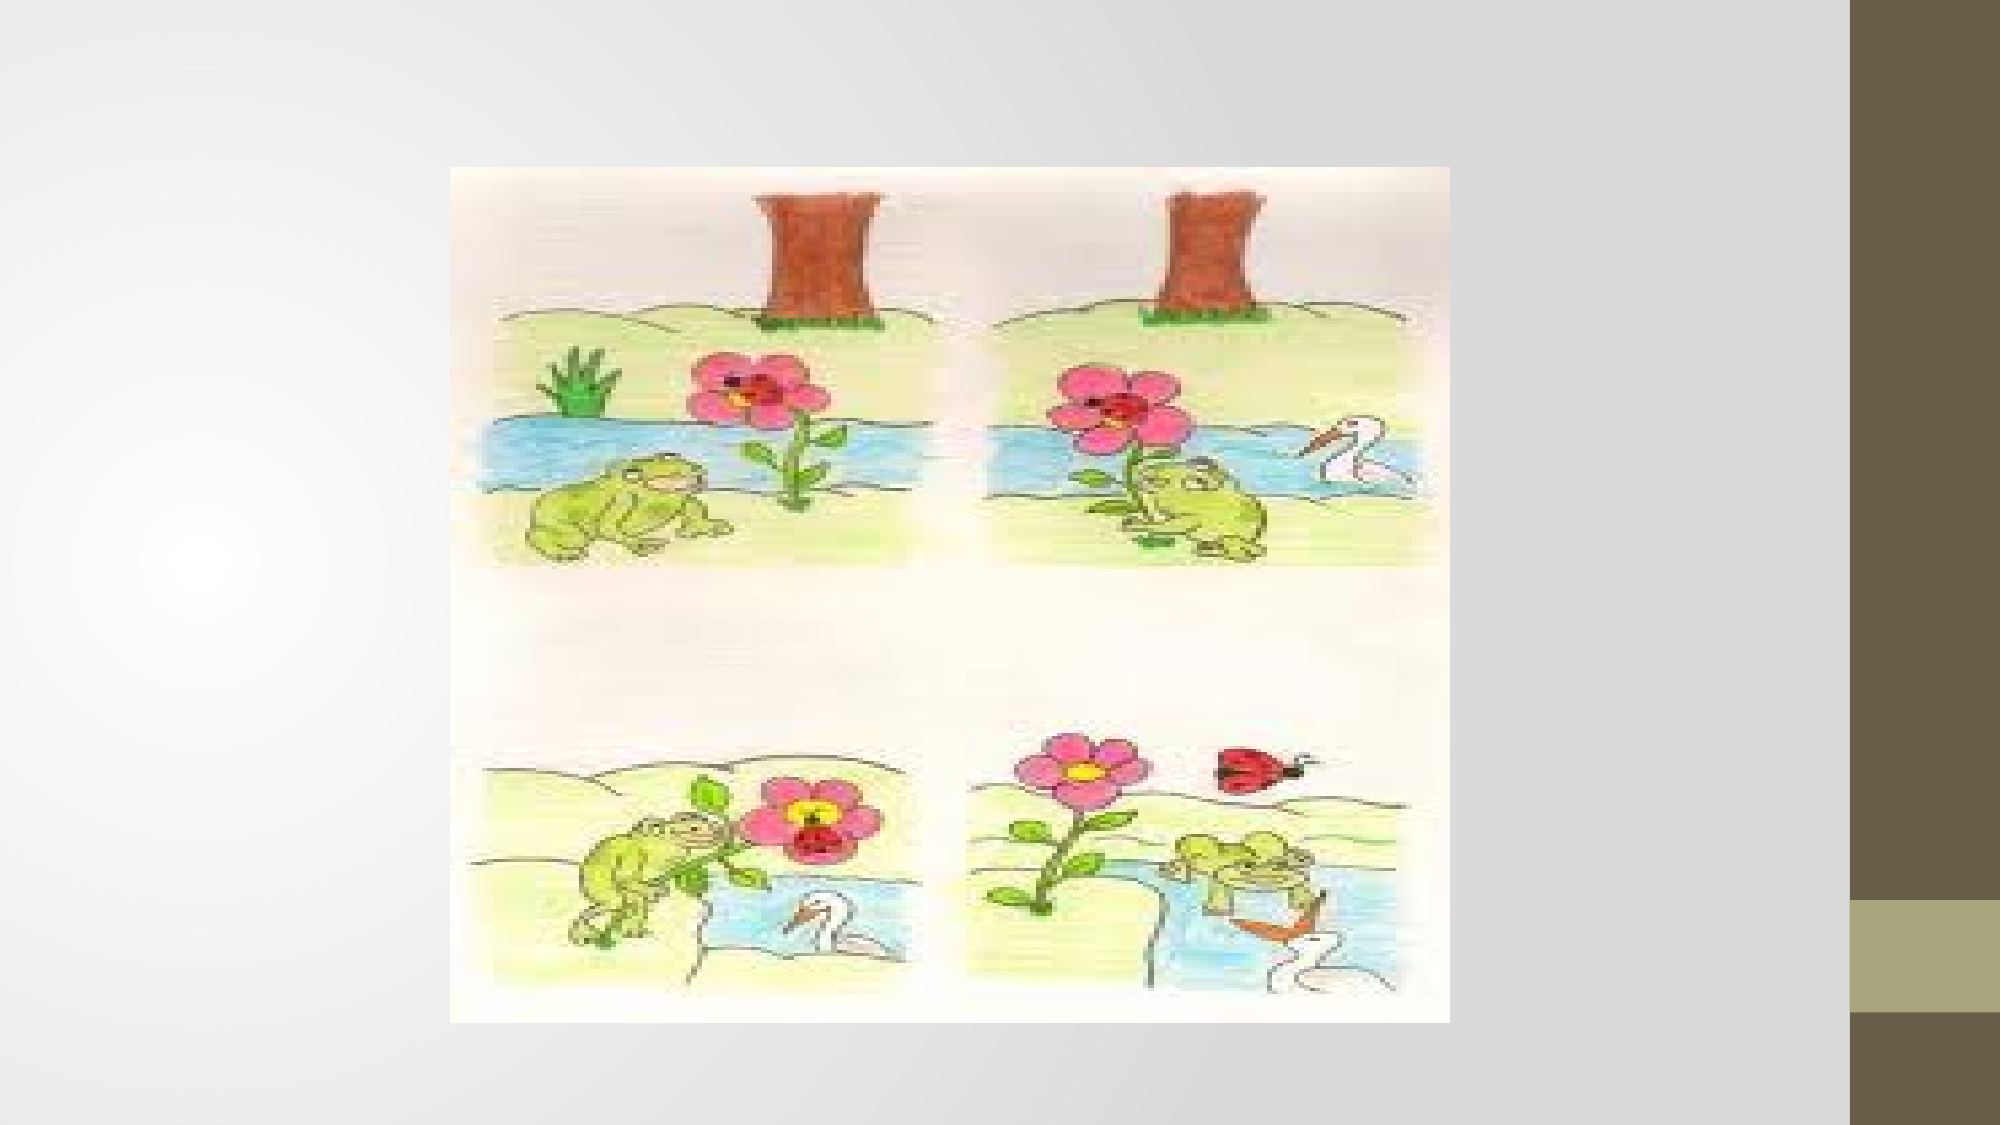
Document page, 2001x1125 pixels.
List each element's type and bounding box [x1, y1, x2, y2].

picture [449, 166, 1451, 1024]
